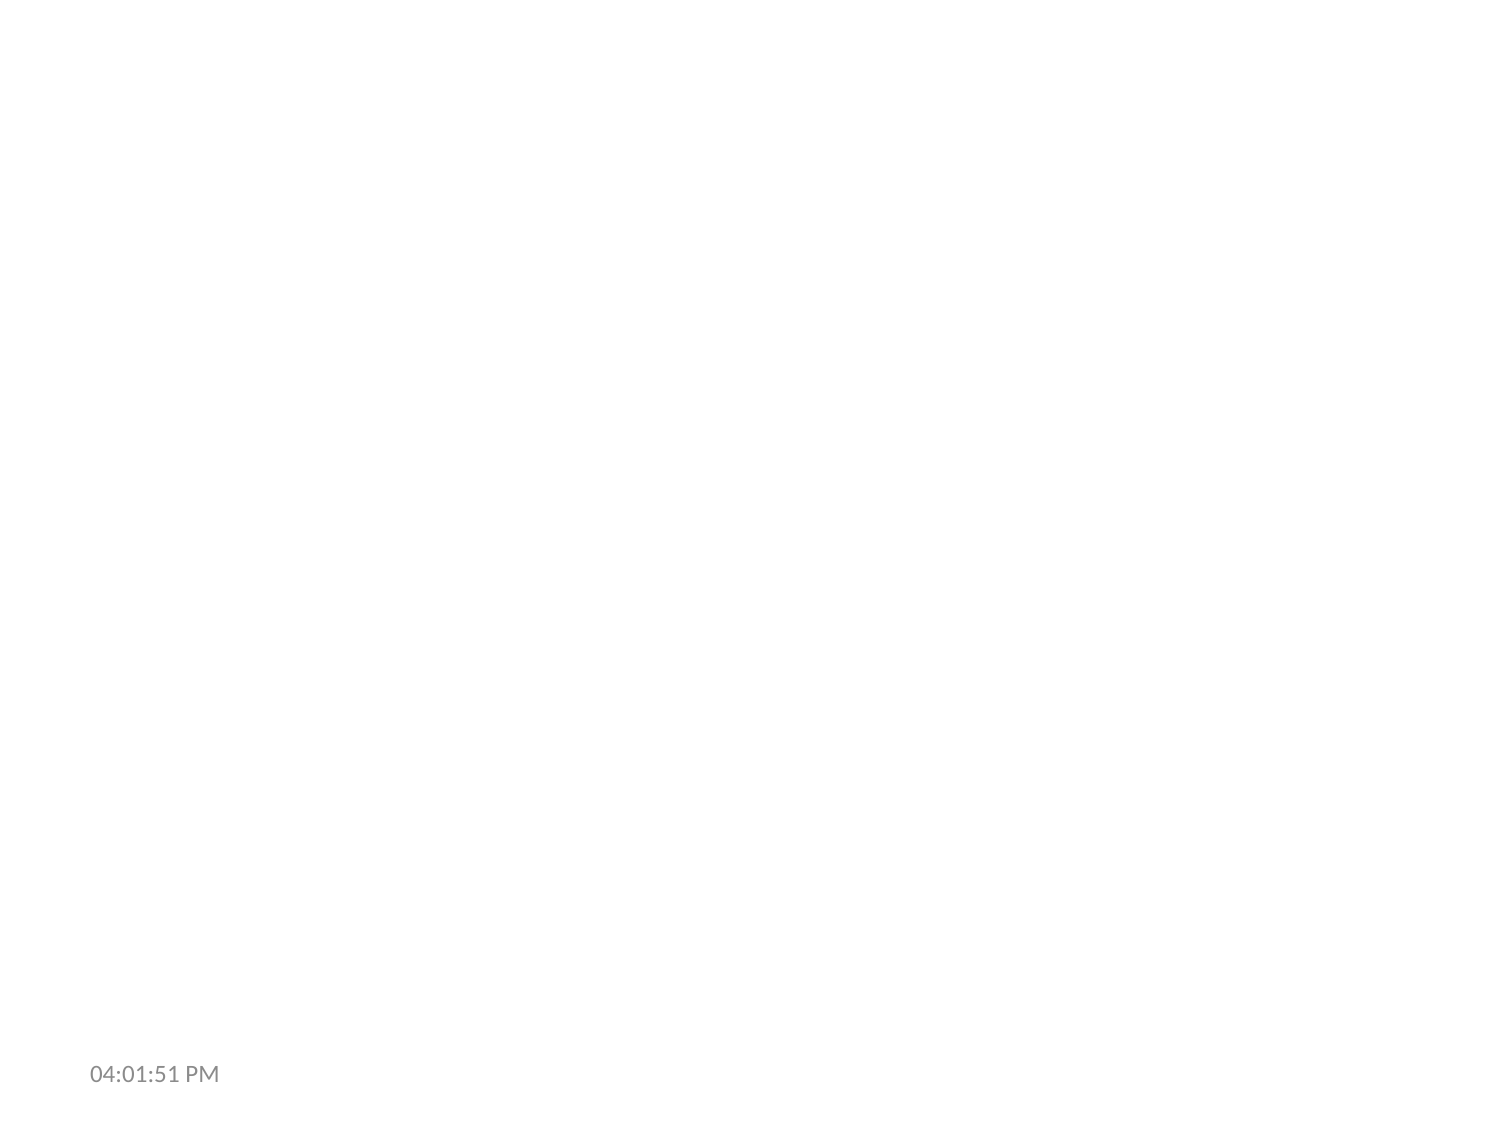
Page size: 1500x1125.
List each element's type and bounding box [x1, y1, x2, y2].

slide_number [75, 1042, 425, 1103]
